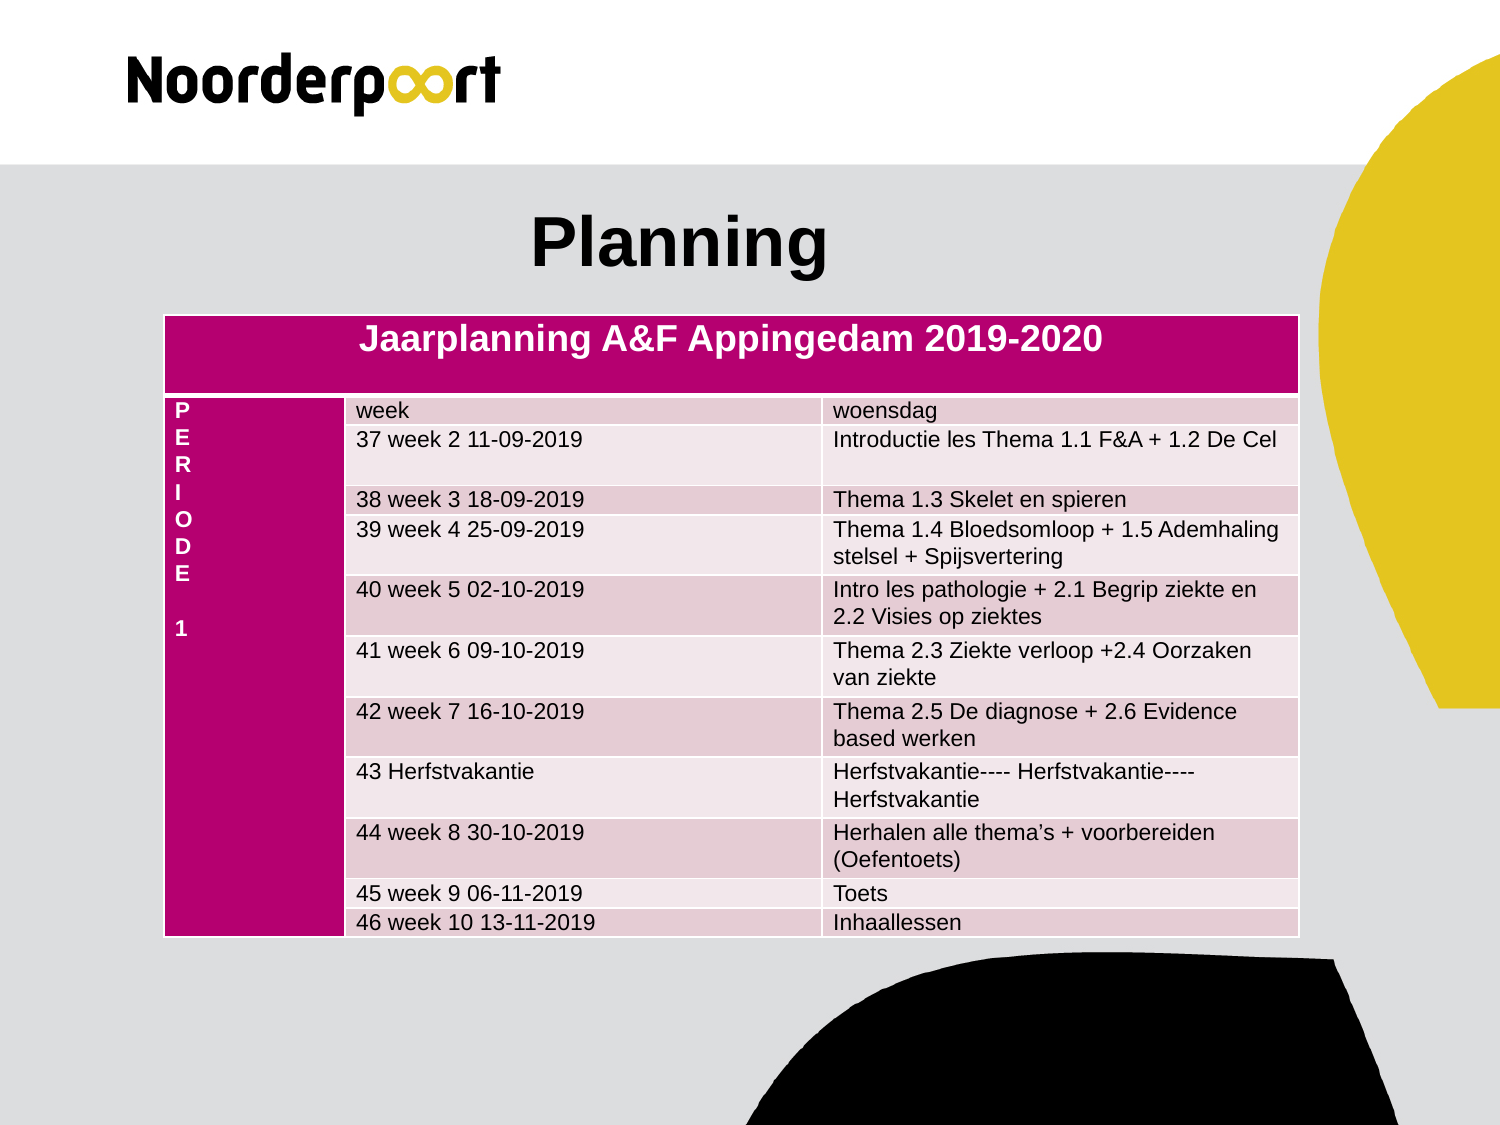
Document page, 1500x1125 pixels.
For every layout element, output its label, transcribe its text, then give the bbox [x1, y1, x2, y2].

table_cell Thema 2.5 De diagnose + 2.6 Evidence based werken [823, 698, 1298, 756]
table_cell 46 week 10 13-11-2019 [346, 909, 821, 936]
table_cell Thema 1.3 Skelet en spieren [823, 486, 1298, 514]
table_cell 42 week 7 16-10-2019 [346, 698, 821, 756]
table_cell Thema 2.3 Ziekte verloop +2.4 Oorzaken van ziekte [823, 637, 1298, 696]
table_cell Intro les pathologie + 2.1 Begrip ziekte en 2.2 Visies op ziektes [823, 576, 1298, 635]
table_cell Toets [823, 879, 1298, 907]
table_cell Inhaallessen [823, 909, 1298, 936]
table_cell week [346, 398, 821, 424]
table_cell 40 week 5 02-10-2019 [346, 576, 821, 635]
table_cell 37 week 2 11-09-2019 [346, 426, 821, 485]
table_cell Herfstvakantie---- Herfstvakantie---- Herfstvakantie [823, 758, 1298, 817]
table_cell 44 week 8 30-10-2019 [346, 819, 821, 878]
table_cell Introductie les Thema 1.1 F&A + 1.2 De Cel [823, 426, 1298, 485]
table_cell 38 week 3 18-09-2019 [346, 486, 821, 514]
table_cell 43 Herfstvakantie [346, 758, 821, 817]
table_cell 39 week 4 25-09-2019 [346, 516, 821, 574]
table_header Jaarplanning A&F Appingedam 2019-2020 [165, 316, 1298, 393]
table_cell P E R I O D E 1 [165, 398, 344, 936]
table_cell woensdag [823, 398, 1298, 424]
table_cell Herhalen alle thema’s + voorbereiden (Oefentoets) [823, 819, 1298, 878]
title Planning [88, 184, 1272, 291]
picture [0, 0, 1500, 1125]
table_cell 45 week 9 06-11-2019 [346, 879, 821, 907]
table_cell 41 week 6 09-10-2019 [346, 637, 821, 696]
table_cell Thema 1.4 Bloedsomloop + 1.5 Ademhaling stelsel + Spijsvertering [823, 516, 1298, 574]
